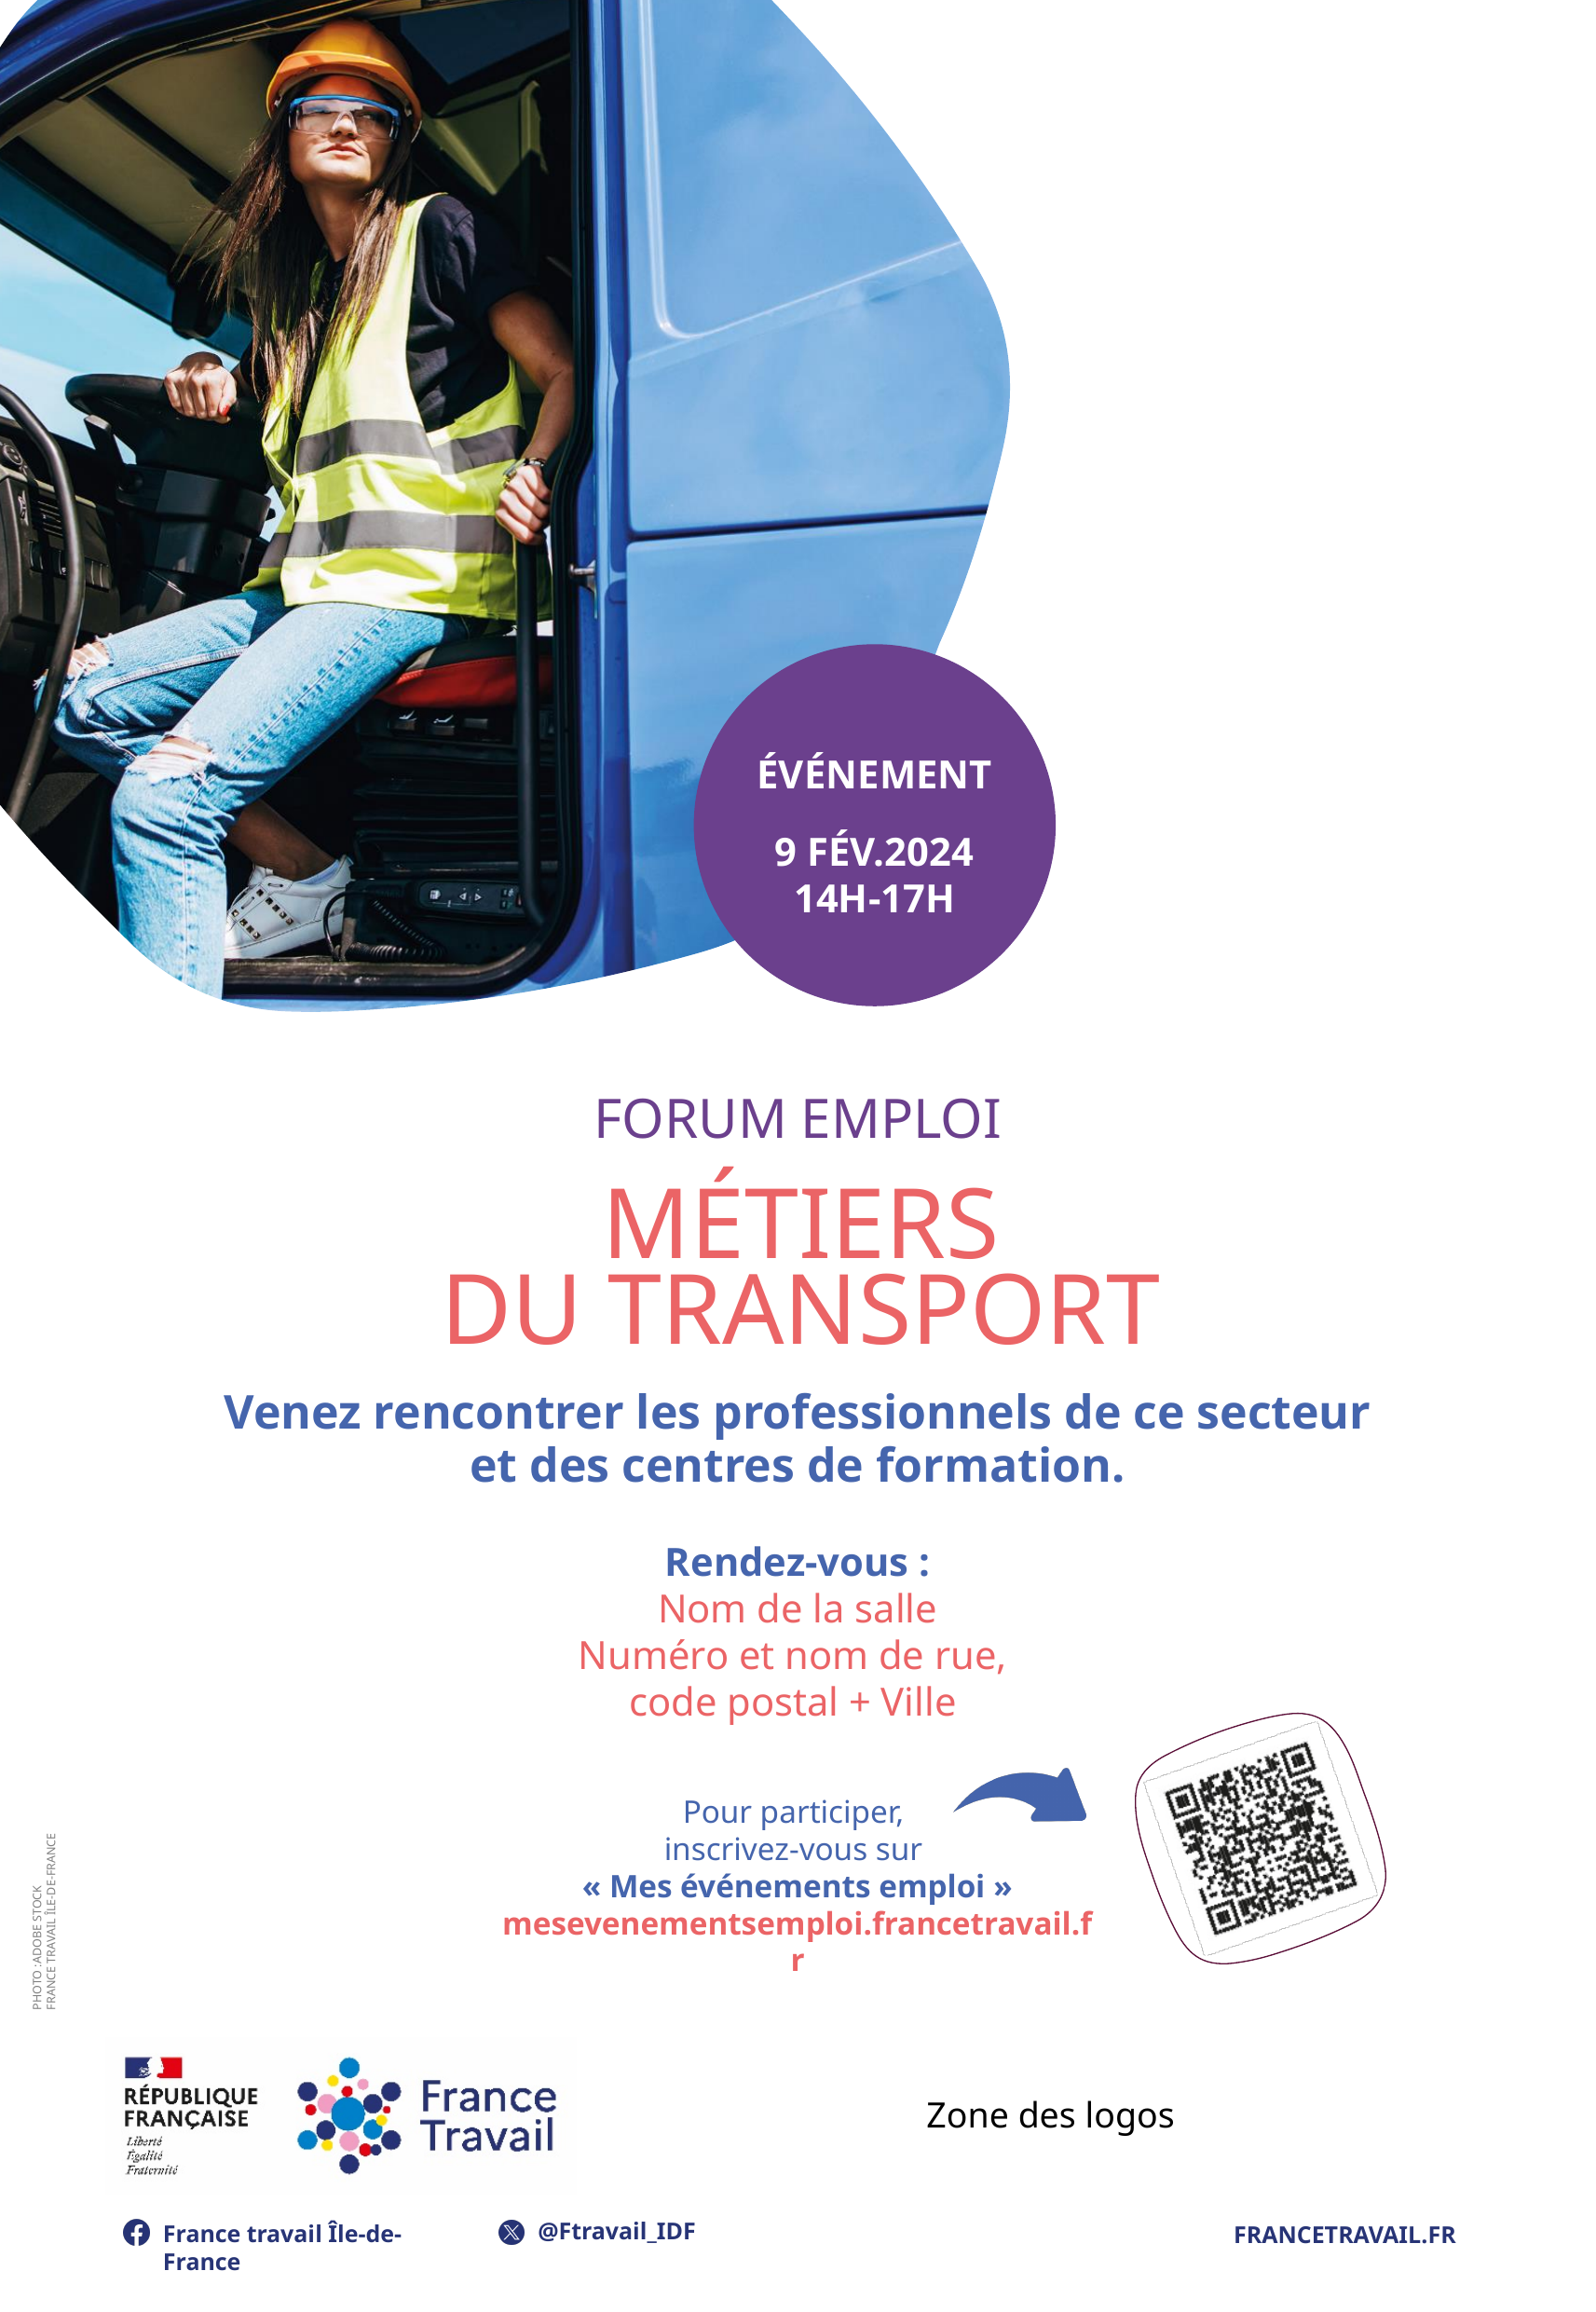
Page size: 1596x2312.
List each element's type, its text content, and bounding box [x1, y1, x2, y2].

picture [122, 2219, 150, 2246]
text_box Métiers du transport [0, 1185, 1596, 1371]
text_box Pour participer, inscrivez-vous sur « Mes événements emploi » mesevenementsemploi.francetravail.fr [484, 1785, 1111, 1985]
text_box [724, 928, 1026, 1008]
text_box [710, 642, 1040, 746]
text_box @Ftravail_IDF [524, 2209, 724, 2252]
text_box Rendez-vous : Nom de la salle Numéro et nom de rue, code postal + Ville [0, 1530, 1596, 1731]
text_box France travail Île-de-France [149, 2212, 488, 2282]
text_box Événement 9 fév.2024 14h-17h [628, 746, 1122, 928]
picture [104, 2036, 578, 2195]
picture [498, 2219, 525, 2246]
picture [948, 1748, 1091, 1869]
text_box Zone des logos [604, 2051, 1497, 2176]
text_box francetravail.fr [1220, 2213, 1522, 2255]
text_box [0, 0, 1011, 1012]
text_box Forum emploi [0, 1076, 1596, 1156]
text_box Venez rencontrer les professionnels de ce secteur et des centres de formation. [0, 1379, 1596, 1498]
picture [1128, 1707, 1392, 1970]
